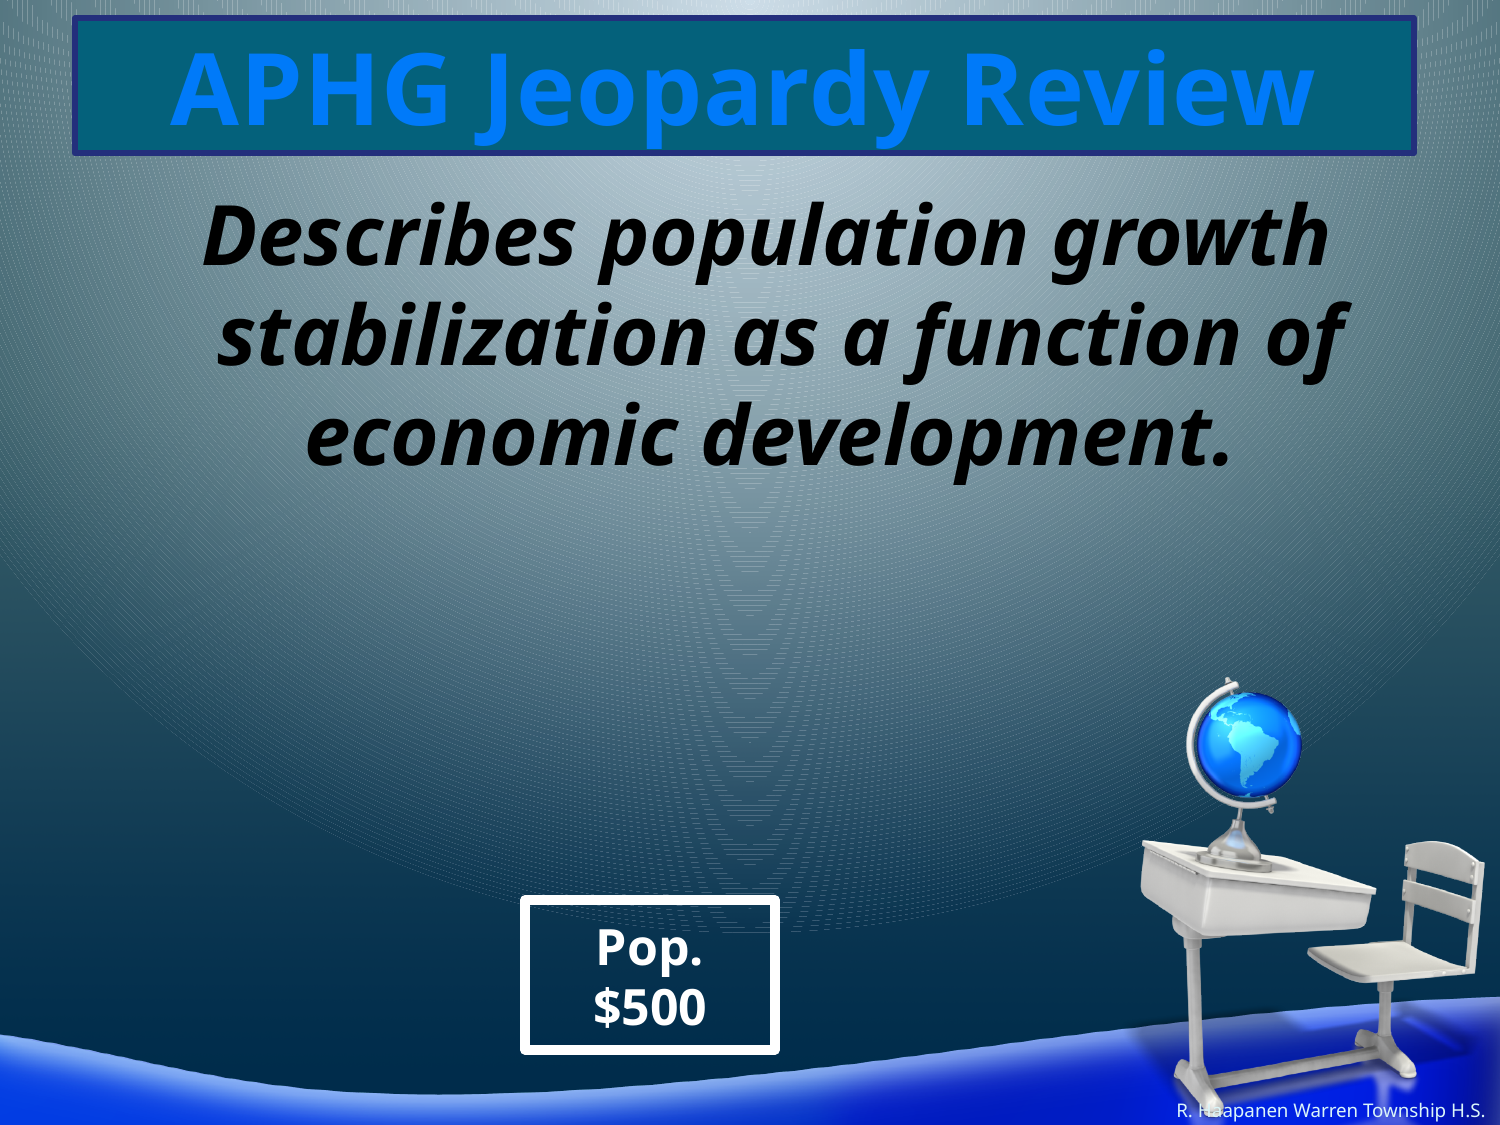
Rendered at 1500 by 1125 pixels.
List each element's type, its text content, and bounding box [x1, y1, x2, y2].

text_box Pop. $500 [525, 899, 775, 1050]
picture [0, 0, 1500, 1125]
list Describes population growth stabilization as a function of economic development. [33, 174, 1500, 825]
footer R. Haapanen Warren Township H.S. [1025, 1091, 1500, 1125]
